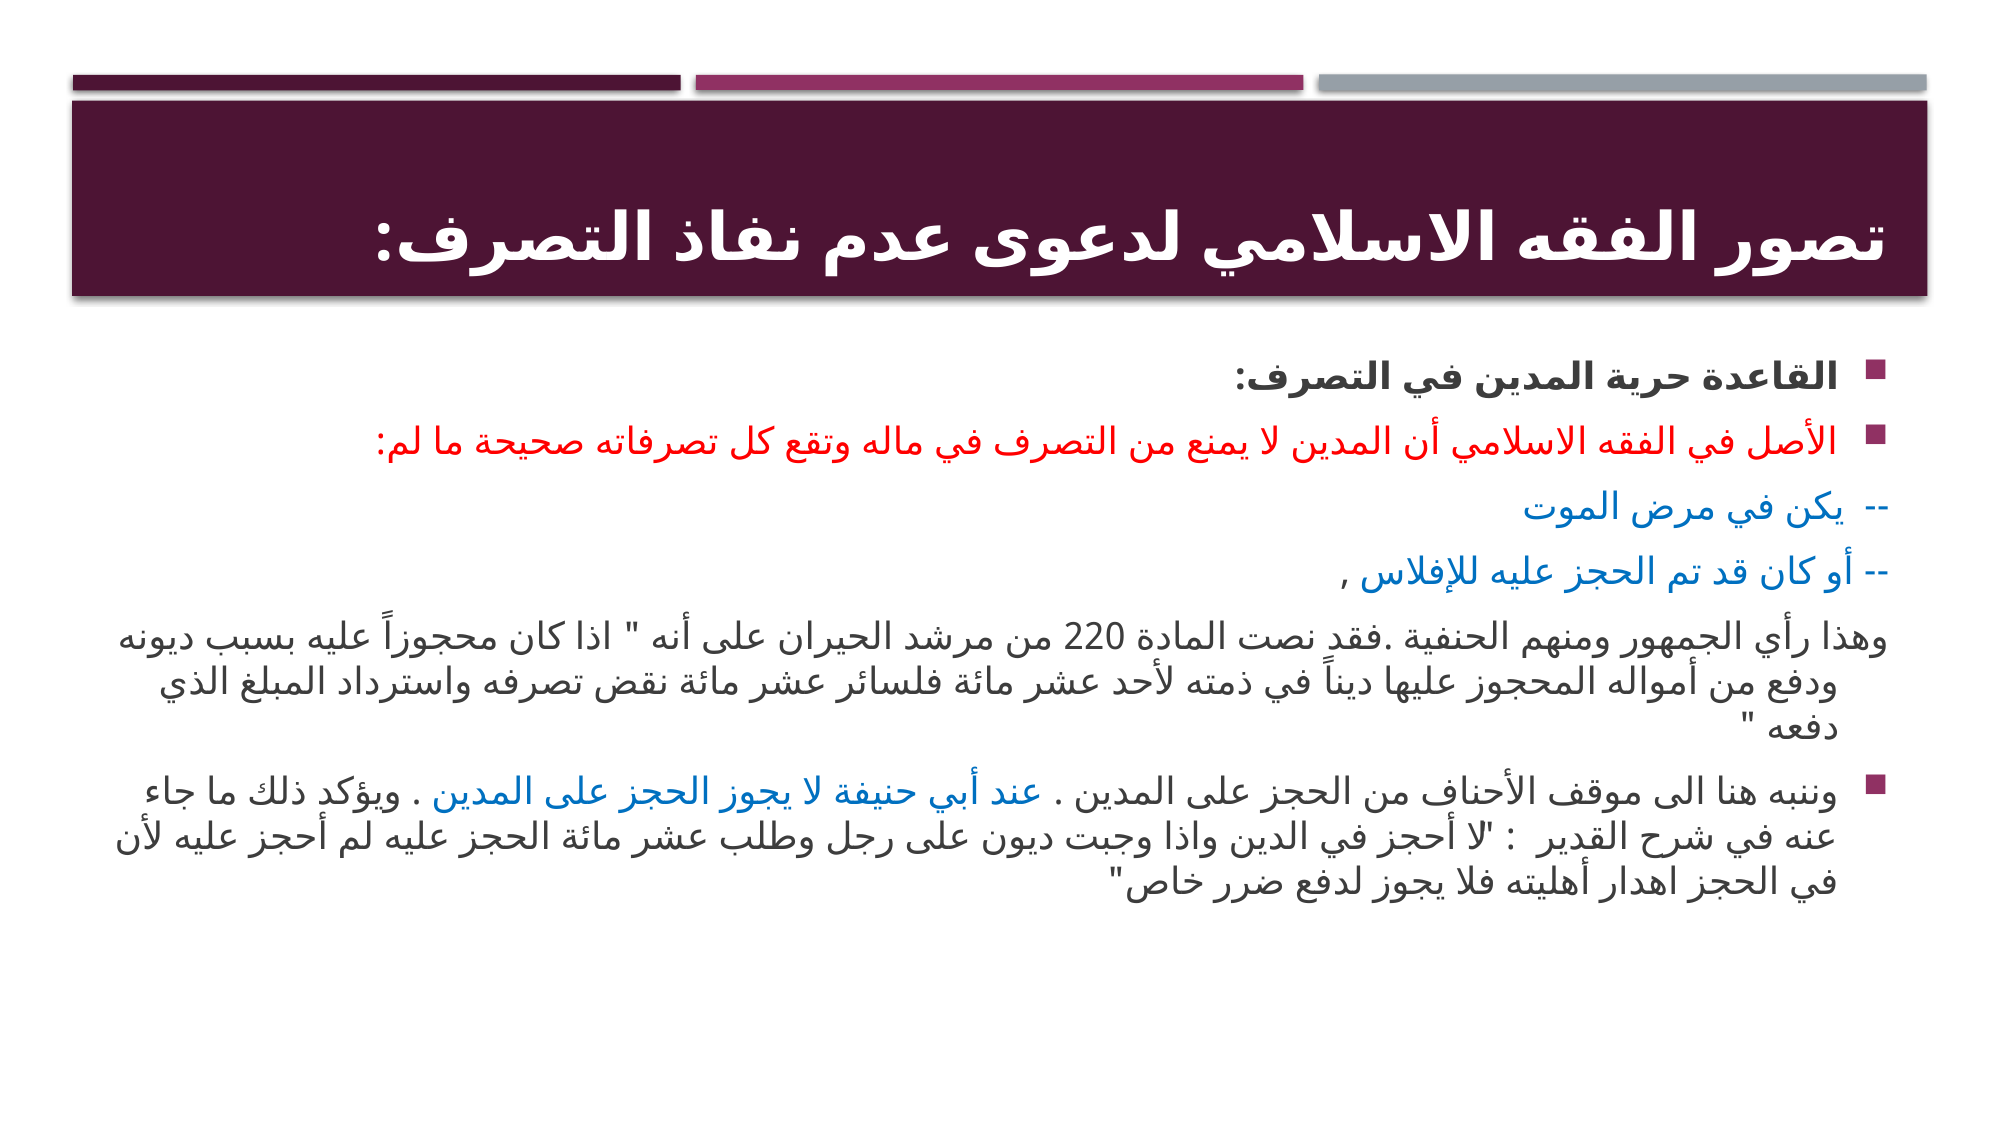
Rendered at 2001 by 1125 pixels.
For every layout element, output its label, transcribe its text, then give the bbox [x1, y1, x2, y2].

title تصور الفقه الاسلامي لدعوى عدم نفاذ التصرف: [95, 115, 1905, 282]
list القاعدة حرية المدين في التصرف: الأصل في الفقه الاسلامي أن المدين لا يمنع من التصرف في ماله وتقع كل تصرفاته صحيحة ما لم: -- يكن في مرض الموت -- أو كان قد تم الحجز عليه للإفلاس , وهذا رأي الجمهور ومنهم الحنفية .فقد نصت المادة 220 من مرشد الحيران على أنه " اذا كان محجوزاً عليه بسبب ديونه ودفع من أمواله المحجوز عليها ديناً في ذمته لأحد عشر مائة فلسائر عشر مائة نقض تصرفه واسترداد المبلغ الذي دفعه " وننبه هنا الى موقف الأحناف من الحجز على المدين . عند أبي حنيفة لا يجوز الحجز على المدين . ويؤكد ذلك ما جاء عنه في شرح القدير: " لا أحجز في الدين واذا وجبت ديون على رجل وطلب عشر مائة الحجز عليه لم أحجز عليه لأن في الحجز اهدار أهليته فلا يجوز لدفع ضرر خاص" [95, 357, 1905, 962]
